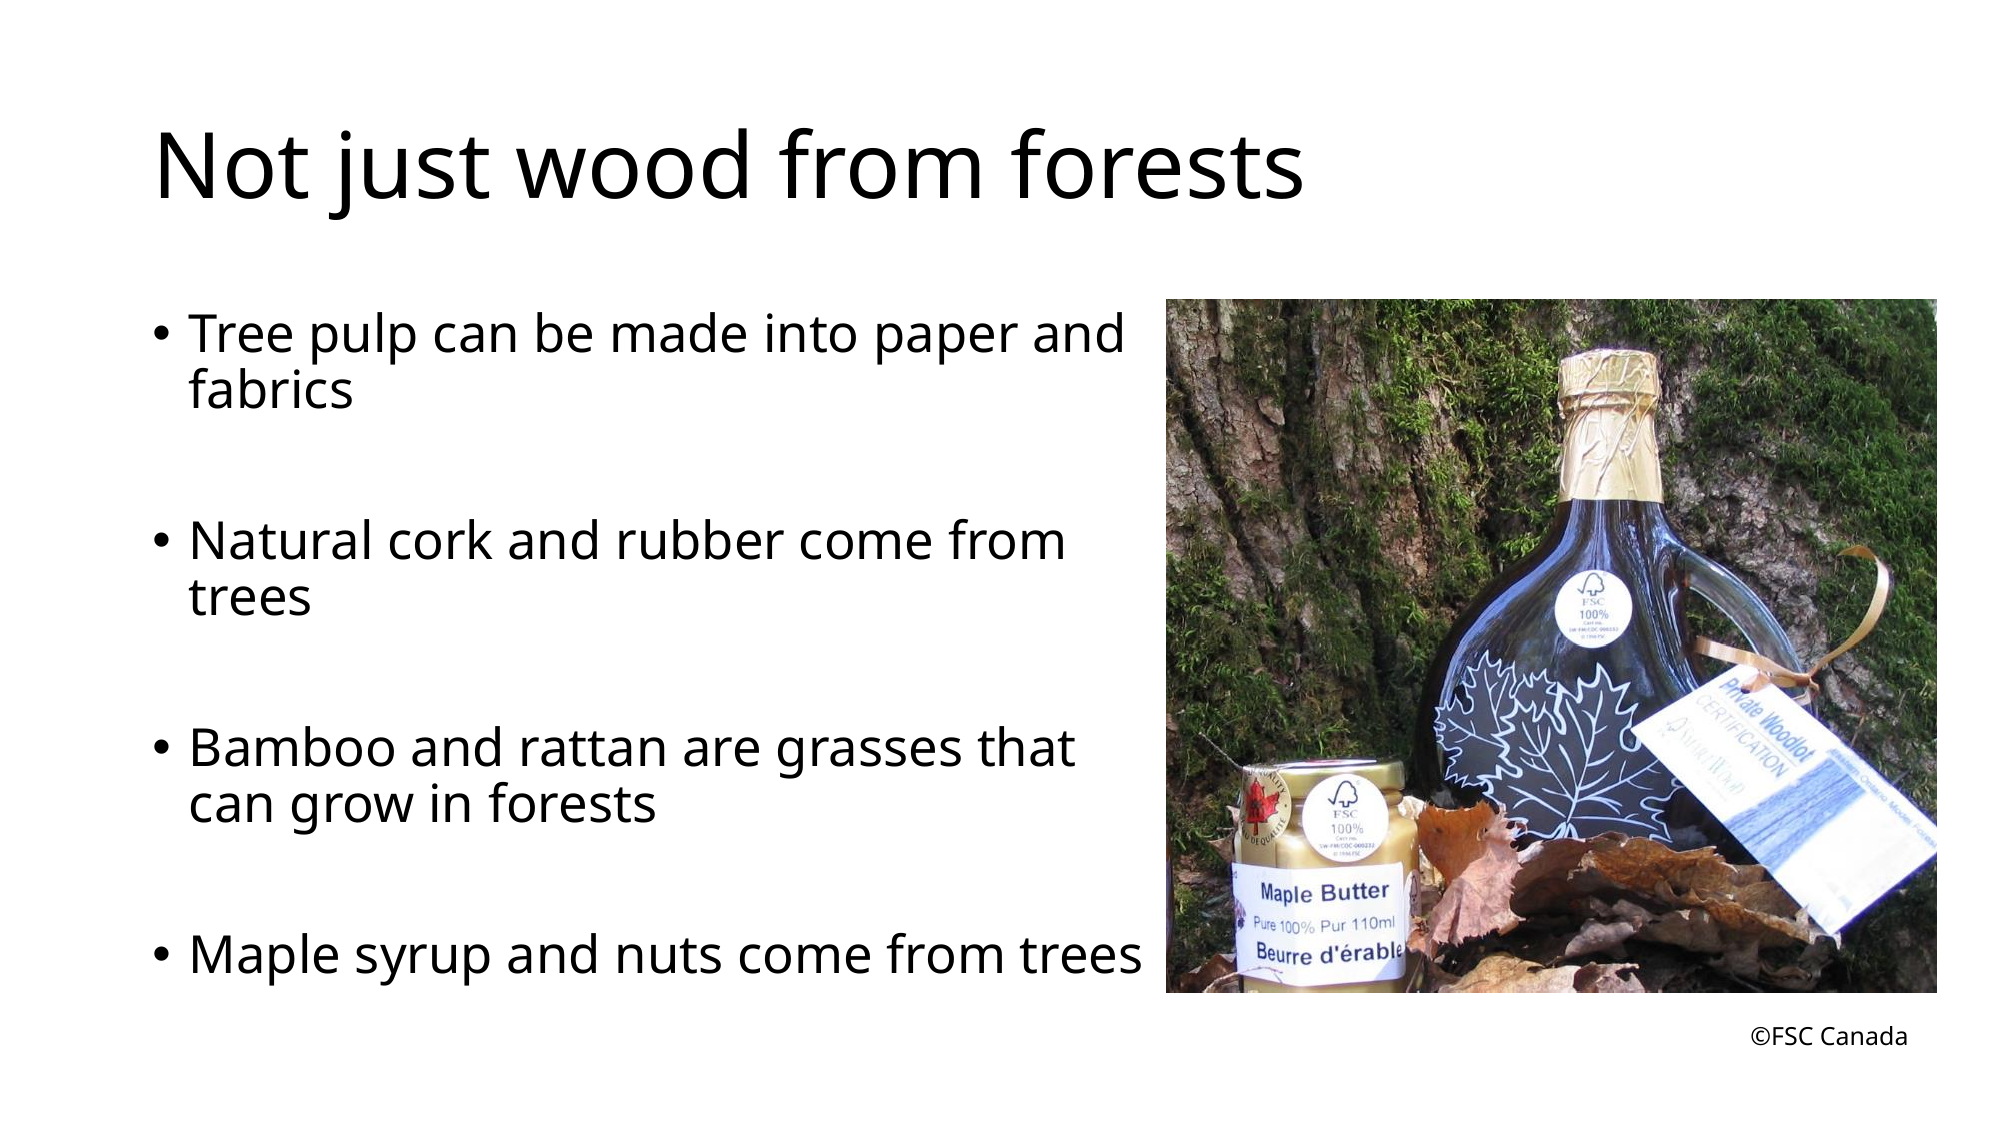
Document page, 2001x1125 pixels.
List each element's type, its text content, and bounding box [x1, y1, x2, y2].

title Not just wood from forests [137, 59, 1863, 278]
list Tree pulp can be made into paper and fabrics Natural cork and rubber come from trees Bamboo and rattan are grasses that can grow in forests Maple syrup and nuts come from trees [137, 299, 1167, 1014]
text_box ©FSC Canada [1022, 1013, 1937, 1058]
picture [1166, 298, 1938, 994]
